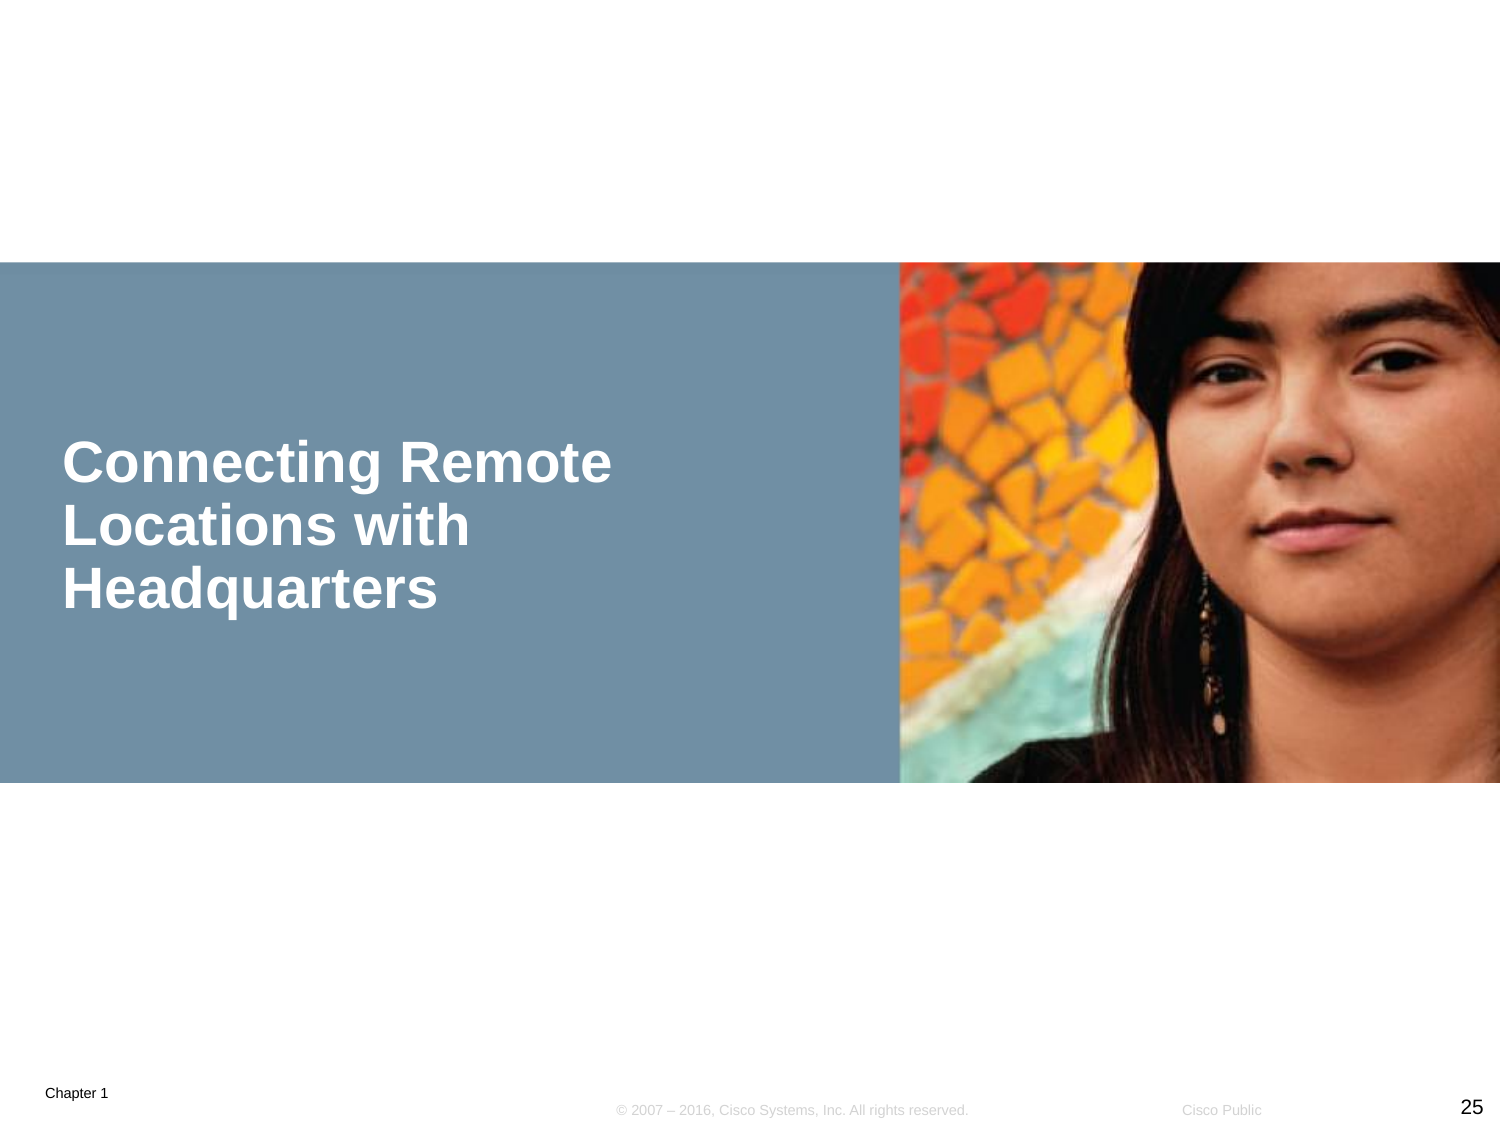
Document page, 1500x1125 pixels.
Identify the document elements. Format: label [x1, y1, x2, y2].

text_box [0, 0, 1500, 261]
picture [0, 262, 1500, 783]
